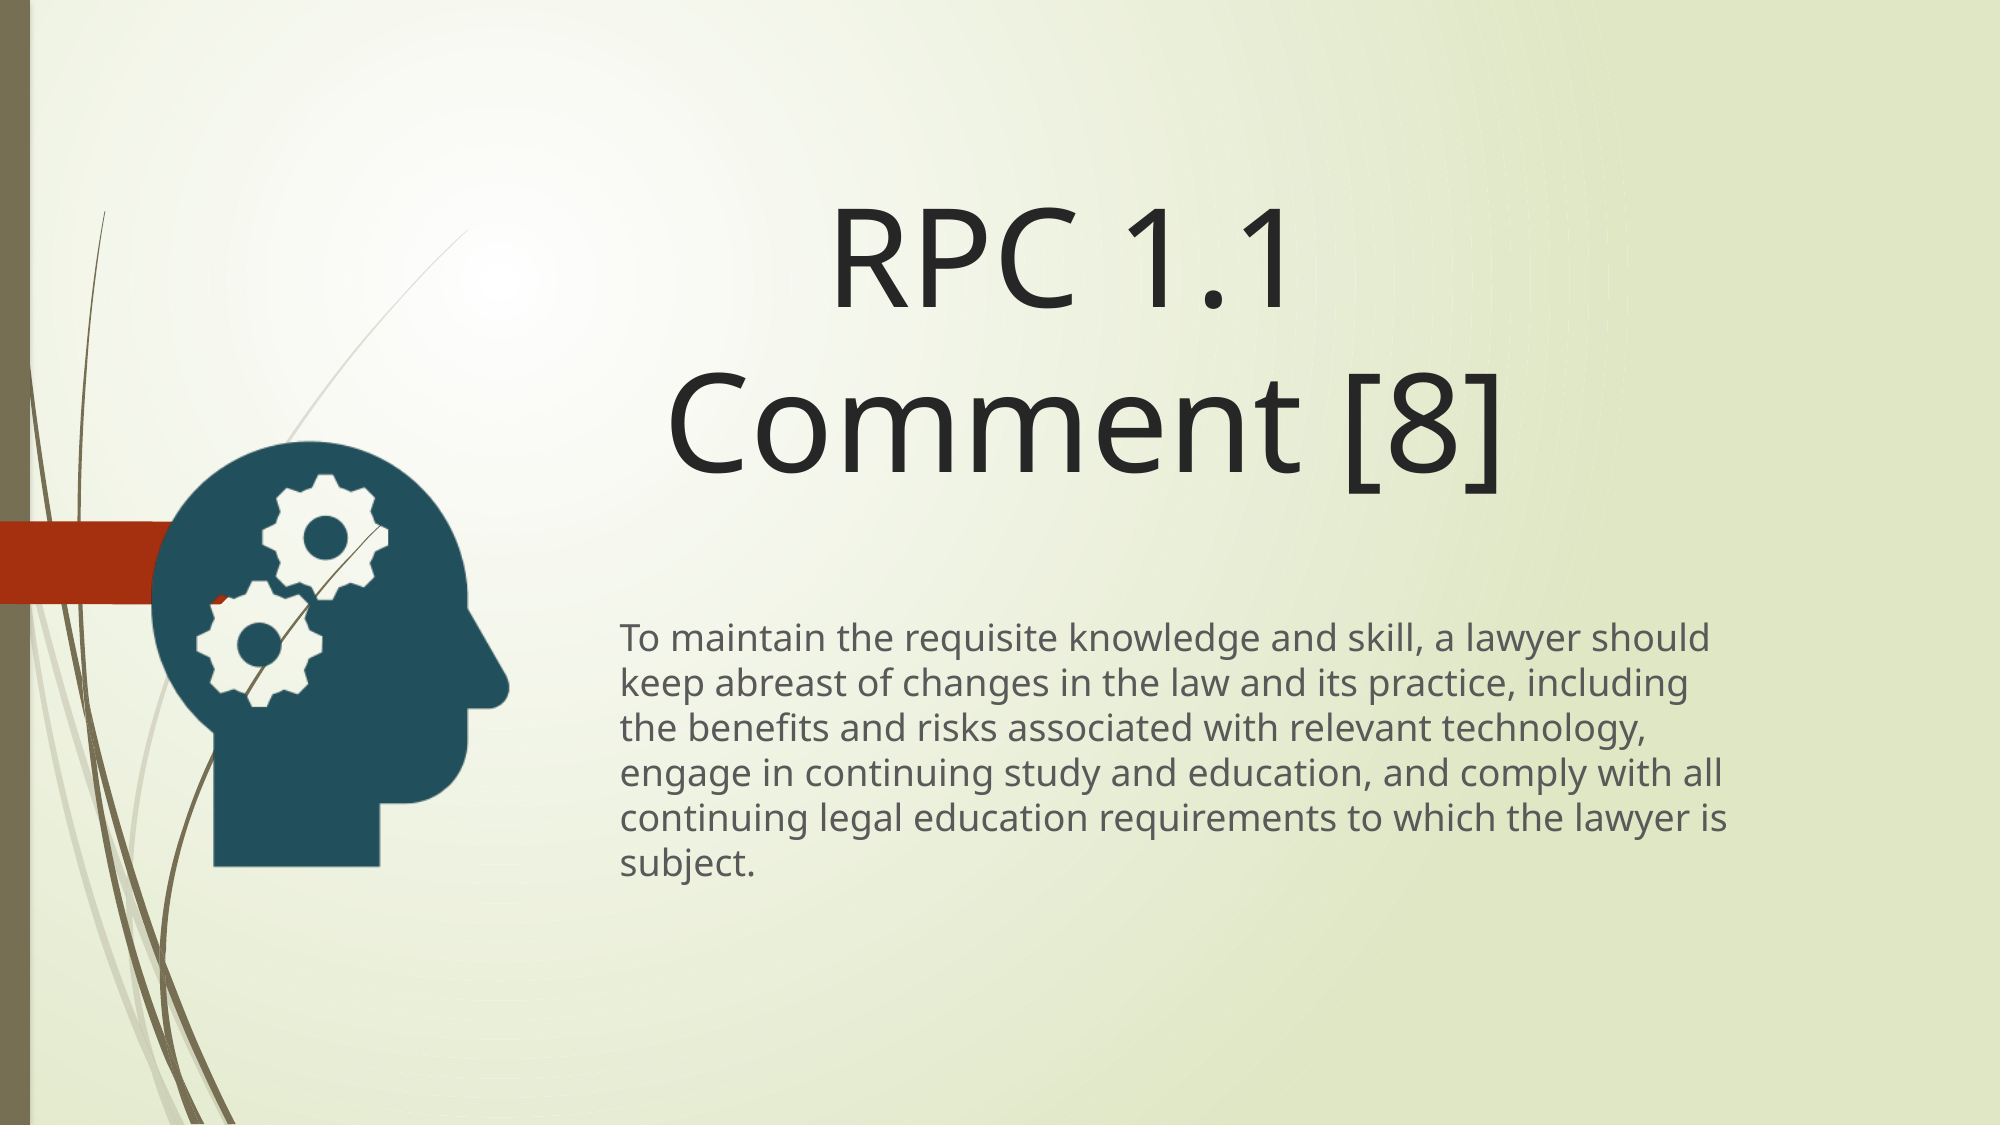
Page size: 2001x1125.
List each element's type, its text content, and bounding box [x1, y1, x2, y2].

picture [77, 412, 584, 918]
list To maintain the requisite knowledge and skill, a lawyer should keep abreast of changes in the law and its practice, including the benefits and risks associated with relevant technology, engage in continuing study and education, and comply with all continuing legal education requirements to which the lawyer is subject. [604, 606, 1767, 899]
title RPC 1.1 Comment [8] [405, 226, 1767, 508]
